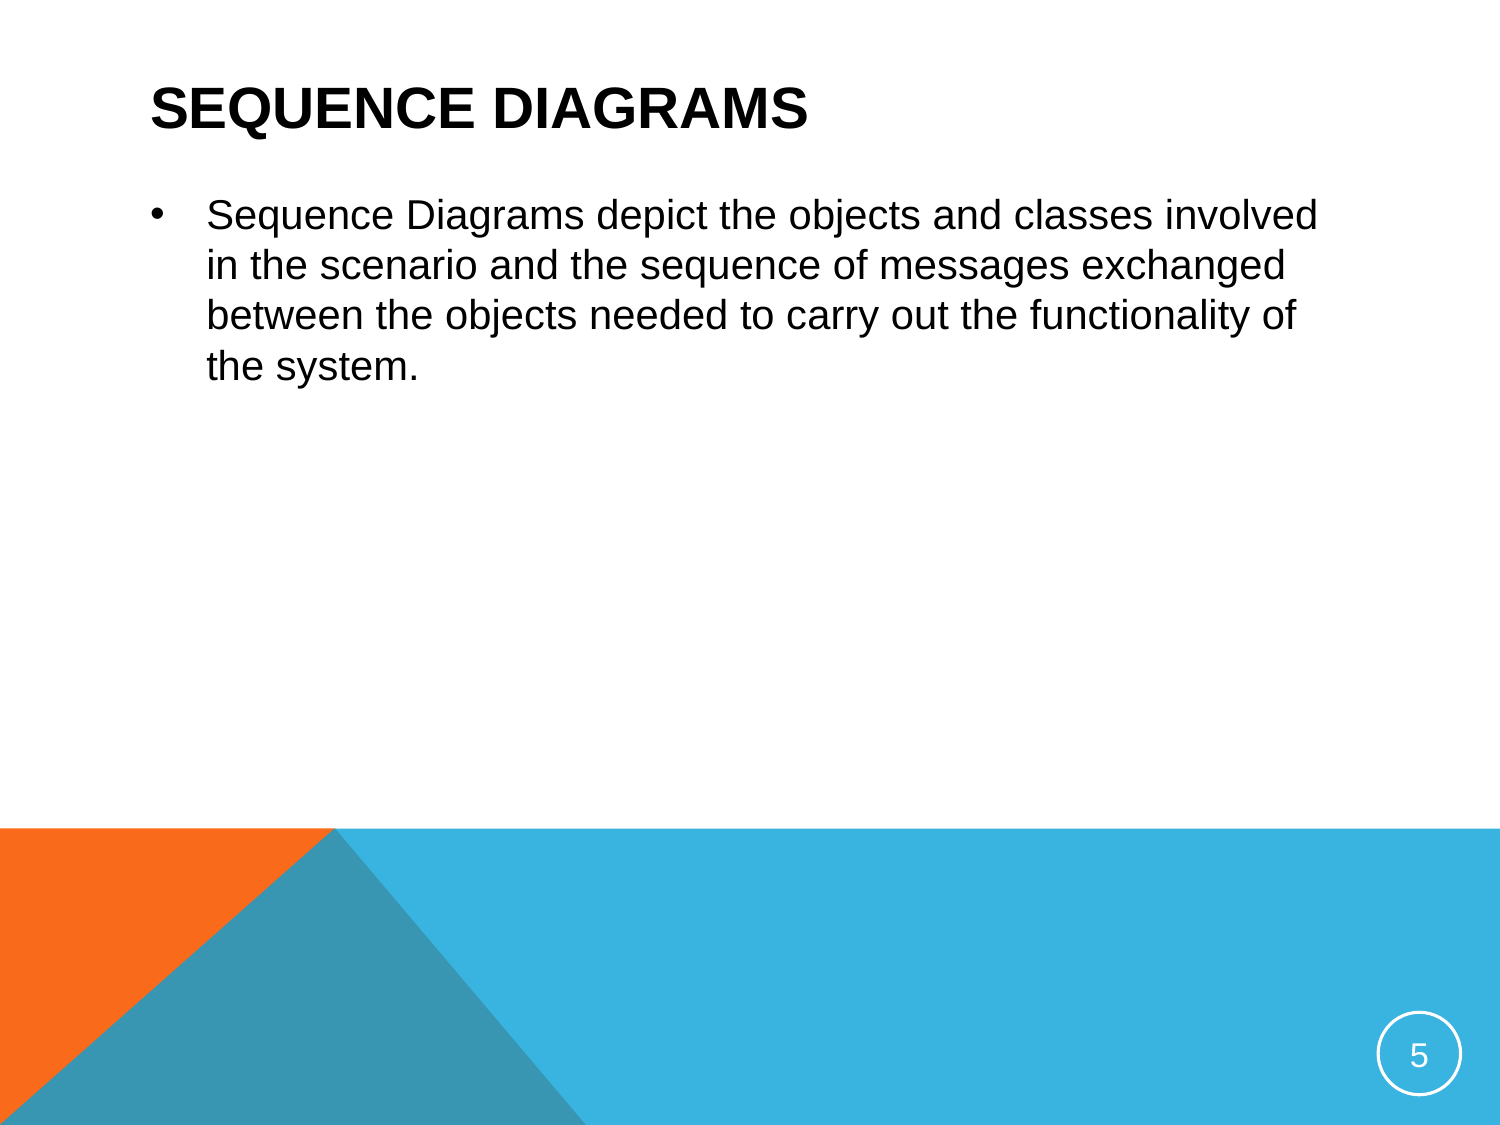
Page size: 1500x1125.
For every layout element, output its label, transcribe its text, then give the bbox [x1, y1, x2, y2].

title Sequence Diagrams [135, 60, 1369, 150]
slide_number 5 [1376, 1010, 1463, 1097]
list Sequence Diagrams depict the objects and classes involved in the scenario and the sequence of messages exchanged between the objects needed to carry out the functionality of the system. [135, 180, 1369, 768]
